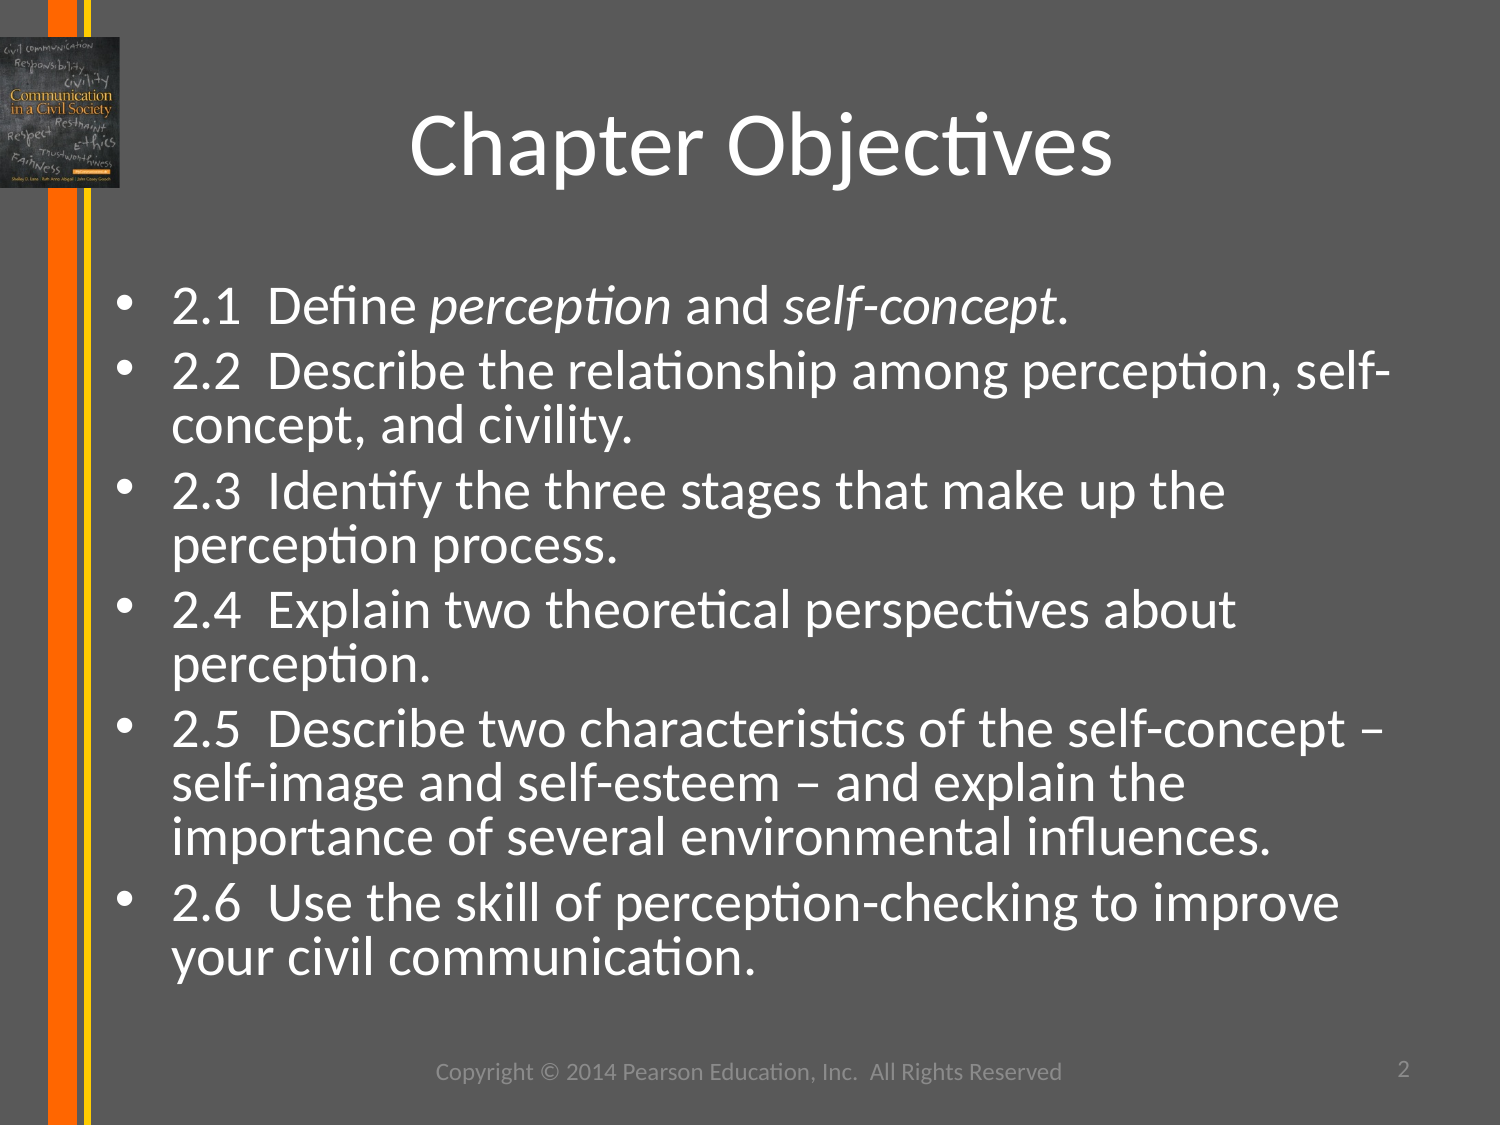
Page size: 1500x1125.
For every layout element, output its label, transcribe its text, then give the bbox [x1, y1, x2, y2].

title Chapter Objectives [99, 44, 1426, 233]
list 2.1 Define perception and self-concept. 2.2 Describe the relationship among perception, self-concept, and civility. 2.3 Identify the three stages that make up the perception process. 2.4 Explain two theoretical perspectives about perception. 2.5 Describe two characteristics of the self-concept – self-image and self-esteem – and explain the importance of several environmental influences. 2.6 Use the skill of perception-checking to improve your civil communication. [99, 262, 1426, 1006]
footer Copyright © 2014 Pearson Education, Inc. All Rights Reserved [75, 1037, 1425, 1103]
picture [0, 37, 120, 188]
